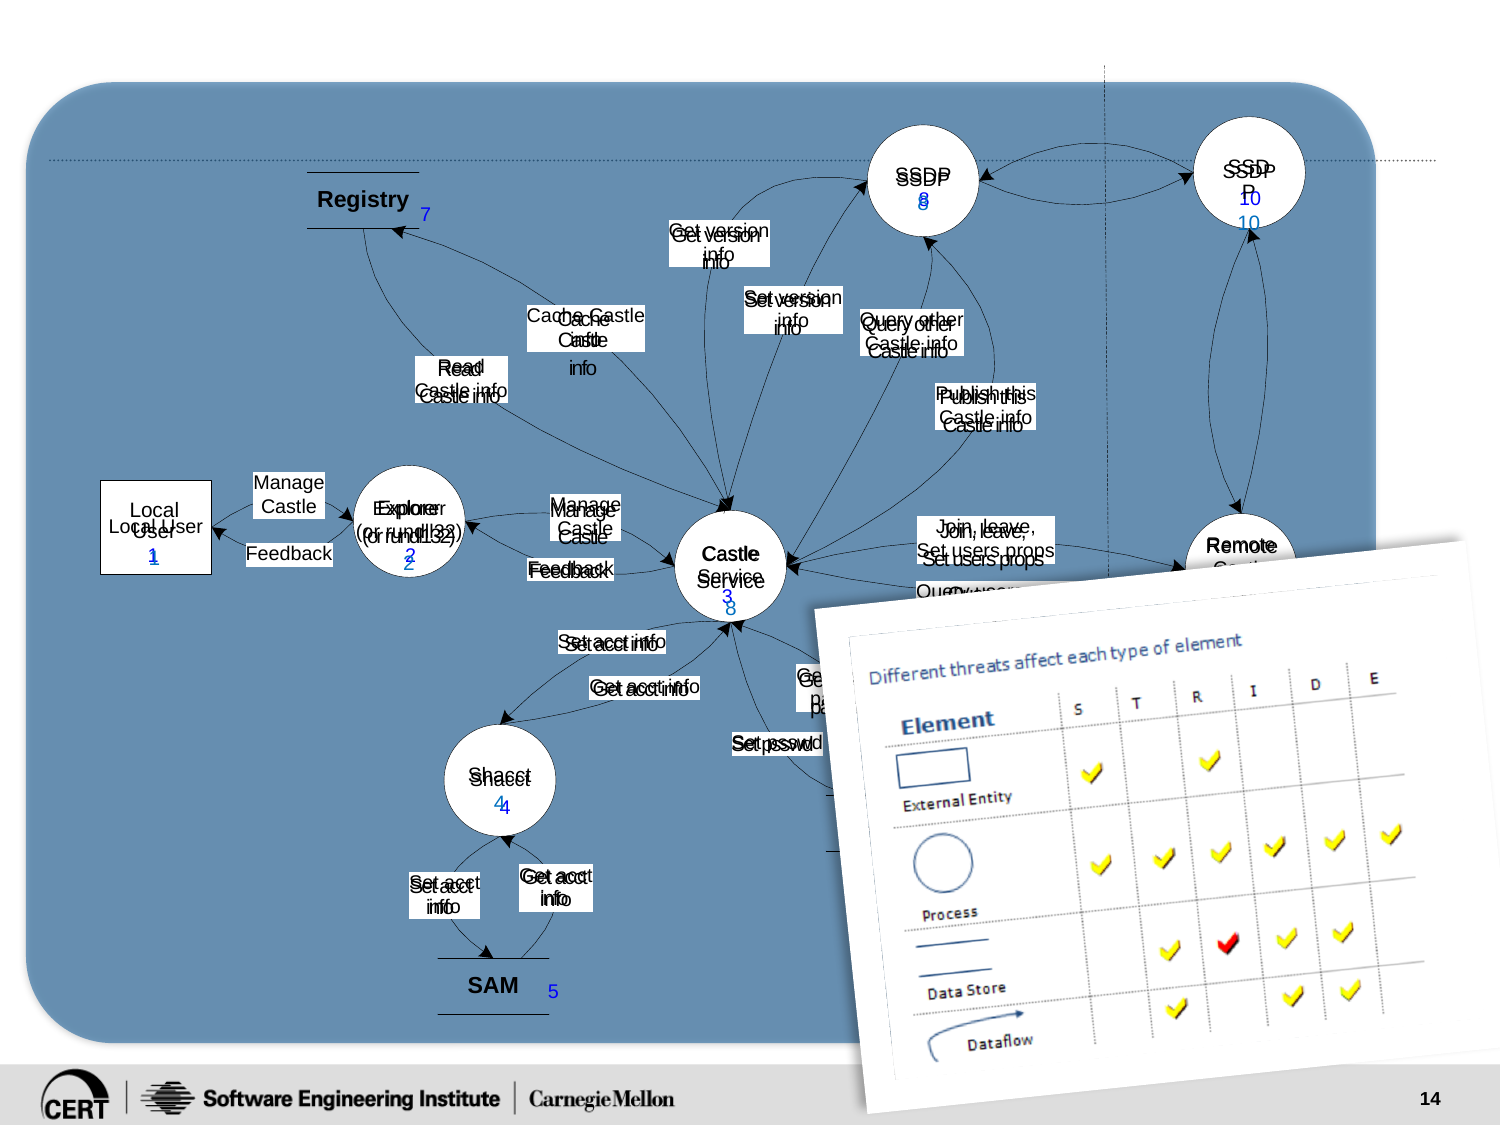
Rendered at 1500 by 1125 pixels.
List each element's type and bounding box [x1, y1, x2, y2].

text_box [97, 62, 1320, 1017]
text_box [1324, 88, 1377, 544]
picture [24, 1065, 688, 1125]
picture [869, 576, 1483, 1079]
text_box [25, 83, 847, 1044]
